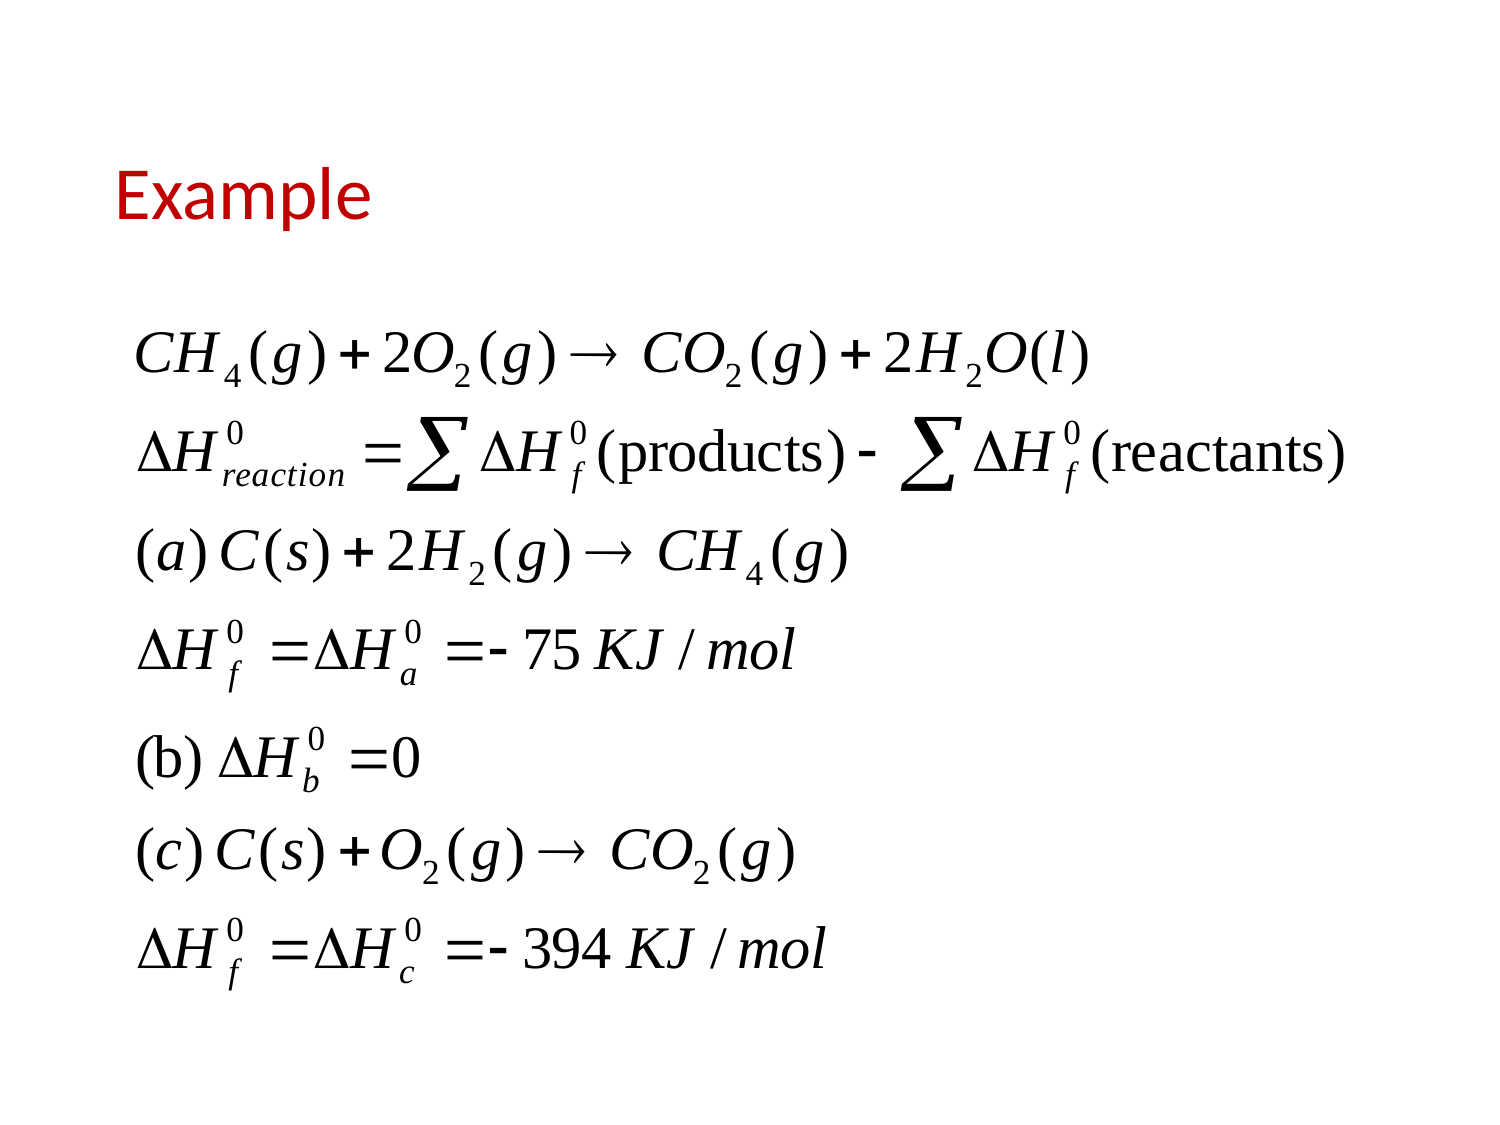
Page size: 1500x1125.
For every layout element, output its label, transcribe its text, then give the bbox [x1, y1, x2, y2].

text_box Example [0, 137, 488, 275]
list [126, 312, 1356, 1003]
